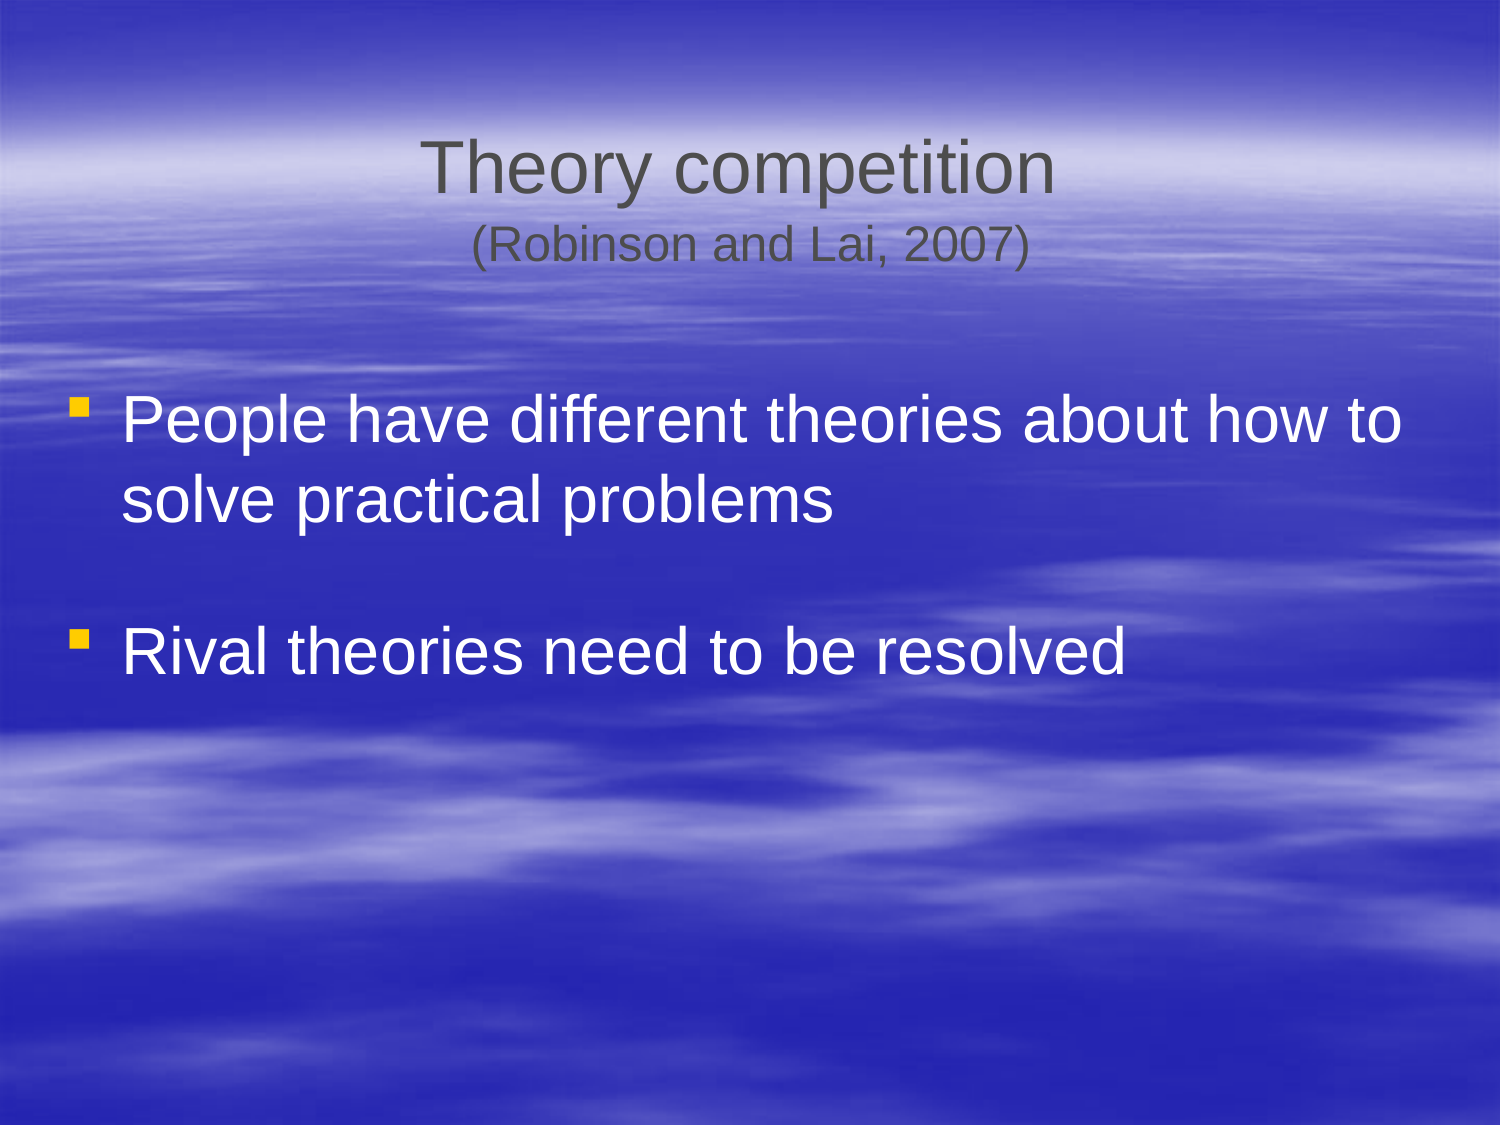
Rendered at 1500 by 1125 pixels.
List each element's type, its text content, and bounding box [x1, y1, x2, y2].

title Theory competition (Robinson and Lai, 2007) [52, 77, 1450, 274]
list People have different theories about how to solve practical problems Rival theories need to be resolved [49, 274, 1451, 1001]
